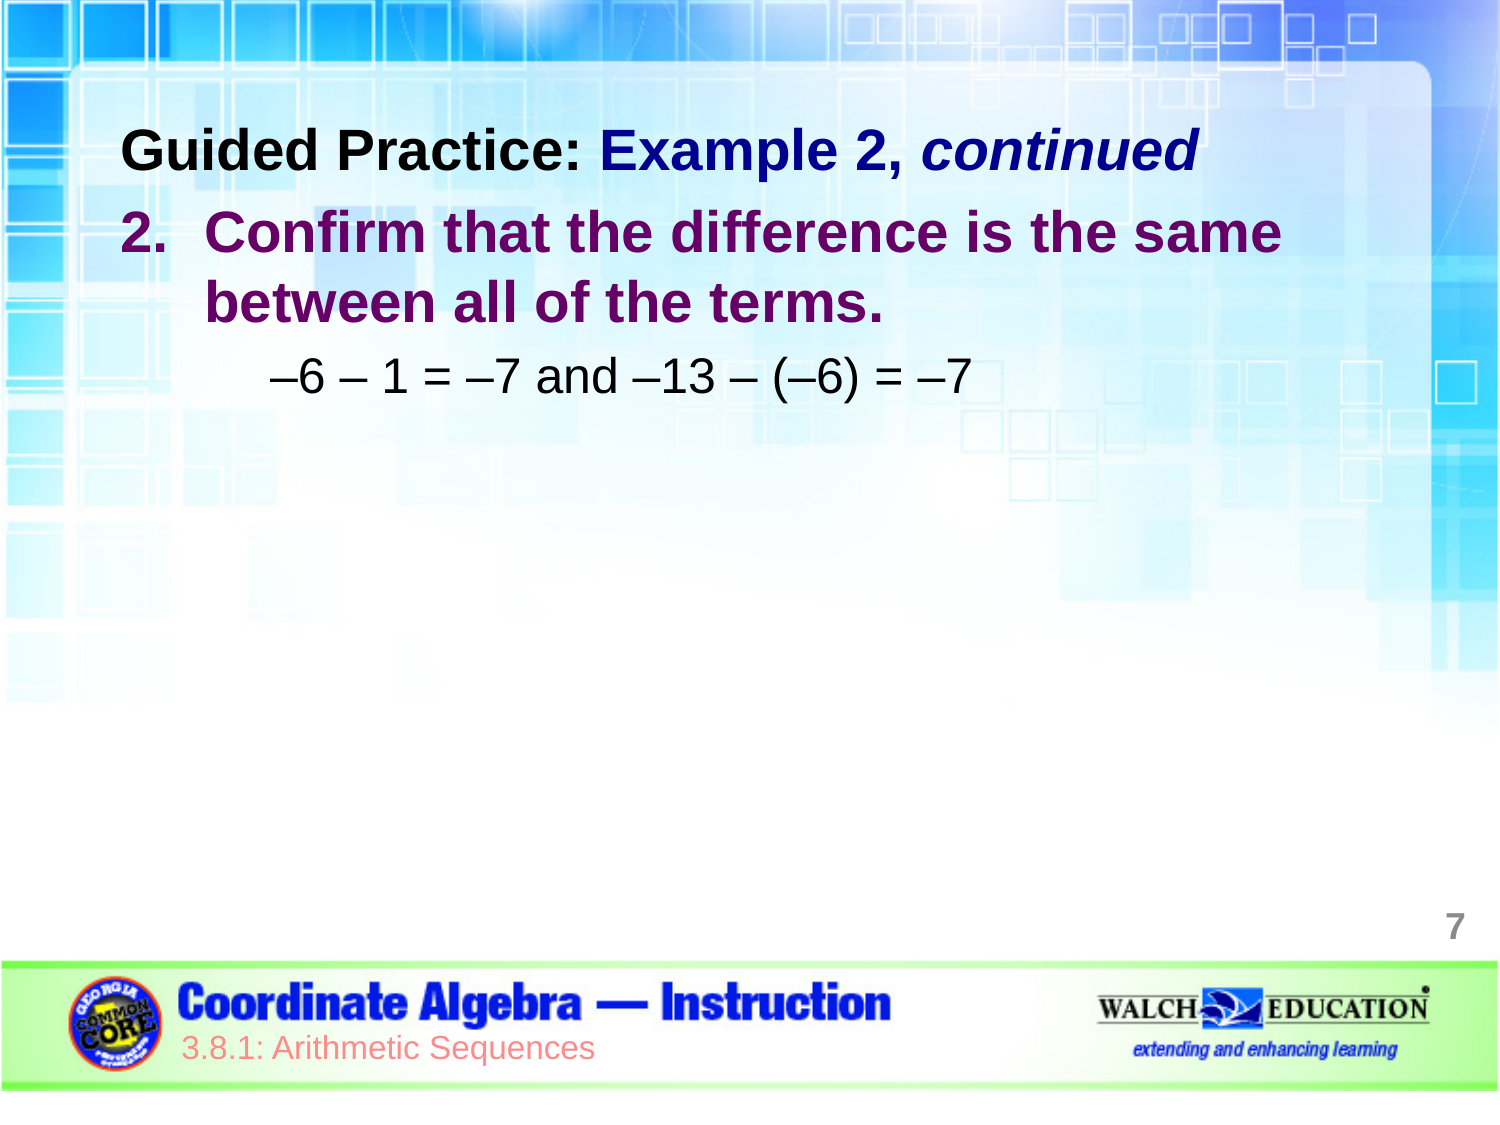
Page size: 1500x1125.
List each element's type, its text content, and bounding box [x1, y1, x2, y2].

footer 3.8.1: Arithmetic Sequences [166, 1024, 1080, 1069]
subtitle Guided Practice: Example 2, continued Confirm that the difference is the same between all of the terms. –6 – 1 = –7 and –13 – (–6) = –7 [105, 105, 1394, 925]
slide_number 7 [1361, 901, 1481, 949]
picture [1, 0, 1500, 1091]
